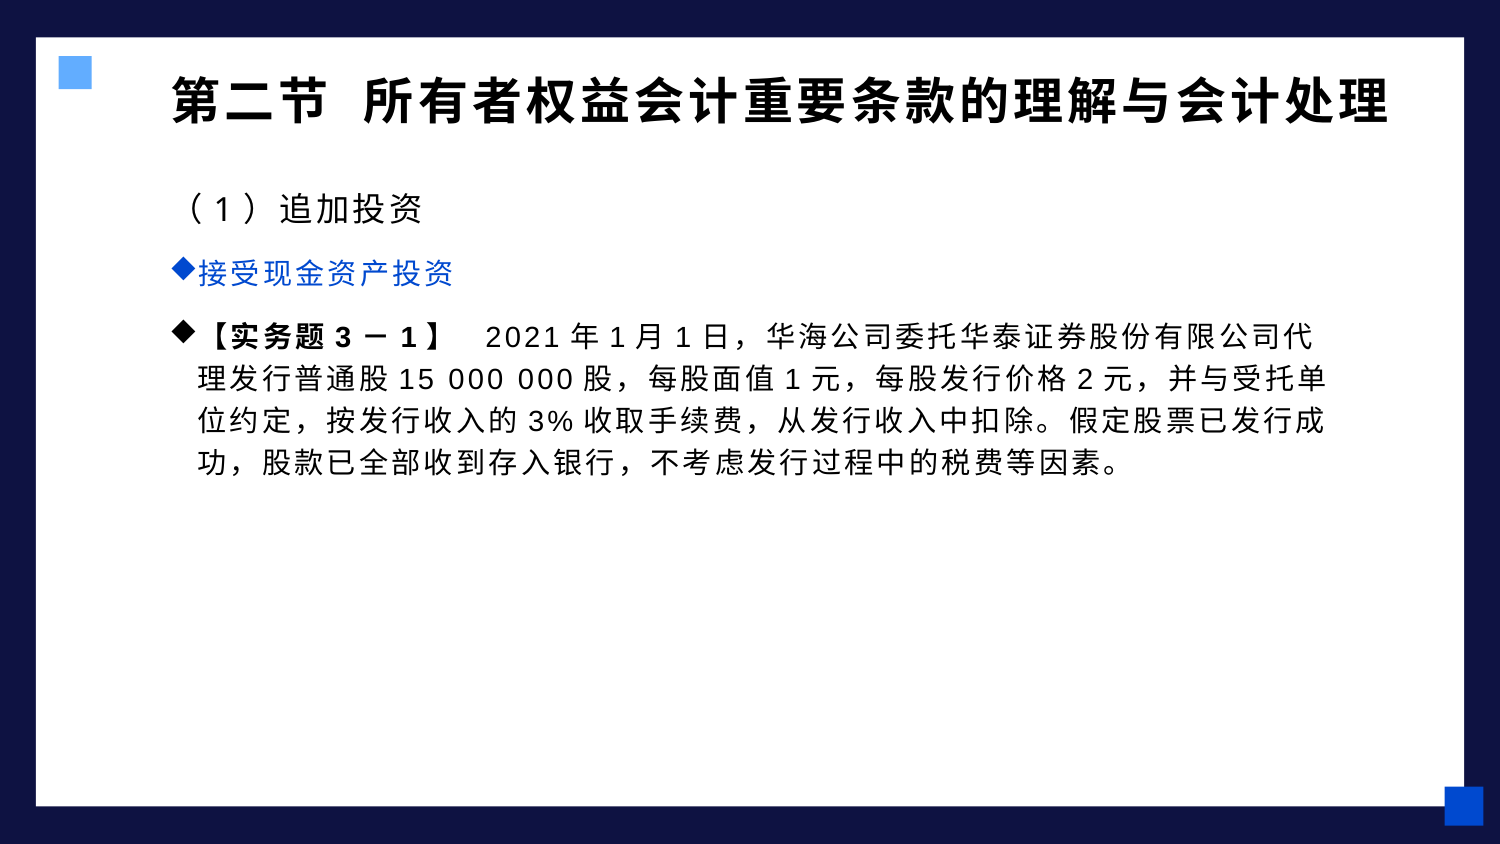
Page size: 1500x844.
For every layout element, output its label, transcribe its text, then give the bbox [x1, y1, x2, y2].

title 第二节 所有者权益会计重要条款的理解与会计处理 [141, 48, 1415, 139]
list （1）追加投资 接受现金资产投资 【实务题3－1】 2021年1月1日，华海公司委托华泰证券股份有限公司代理发行普通股15 000 000股，每股面值1元，每股发行价格2元，并与受托单位约定，按发行收入的3%收取手续费，从发行收入中扣除。假定股票已发行成功，股款已全部收到存入银行，不考虑发行过程中的税费等因素。 [152, 179, 1348, 605]
